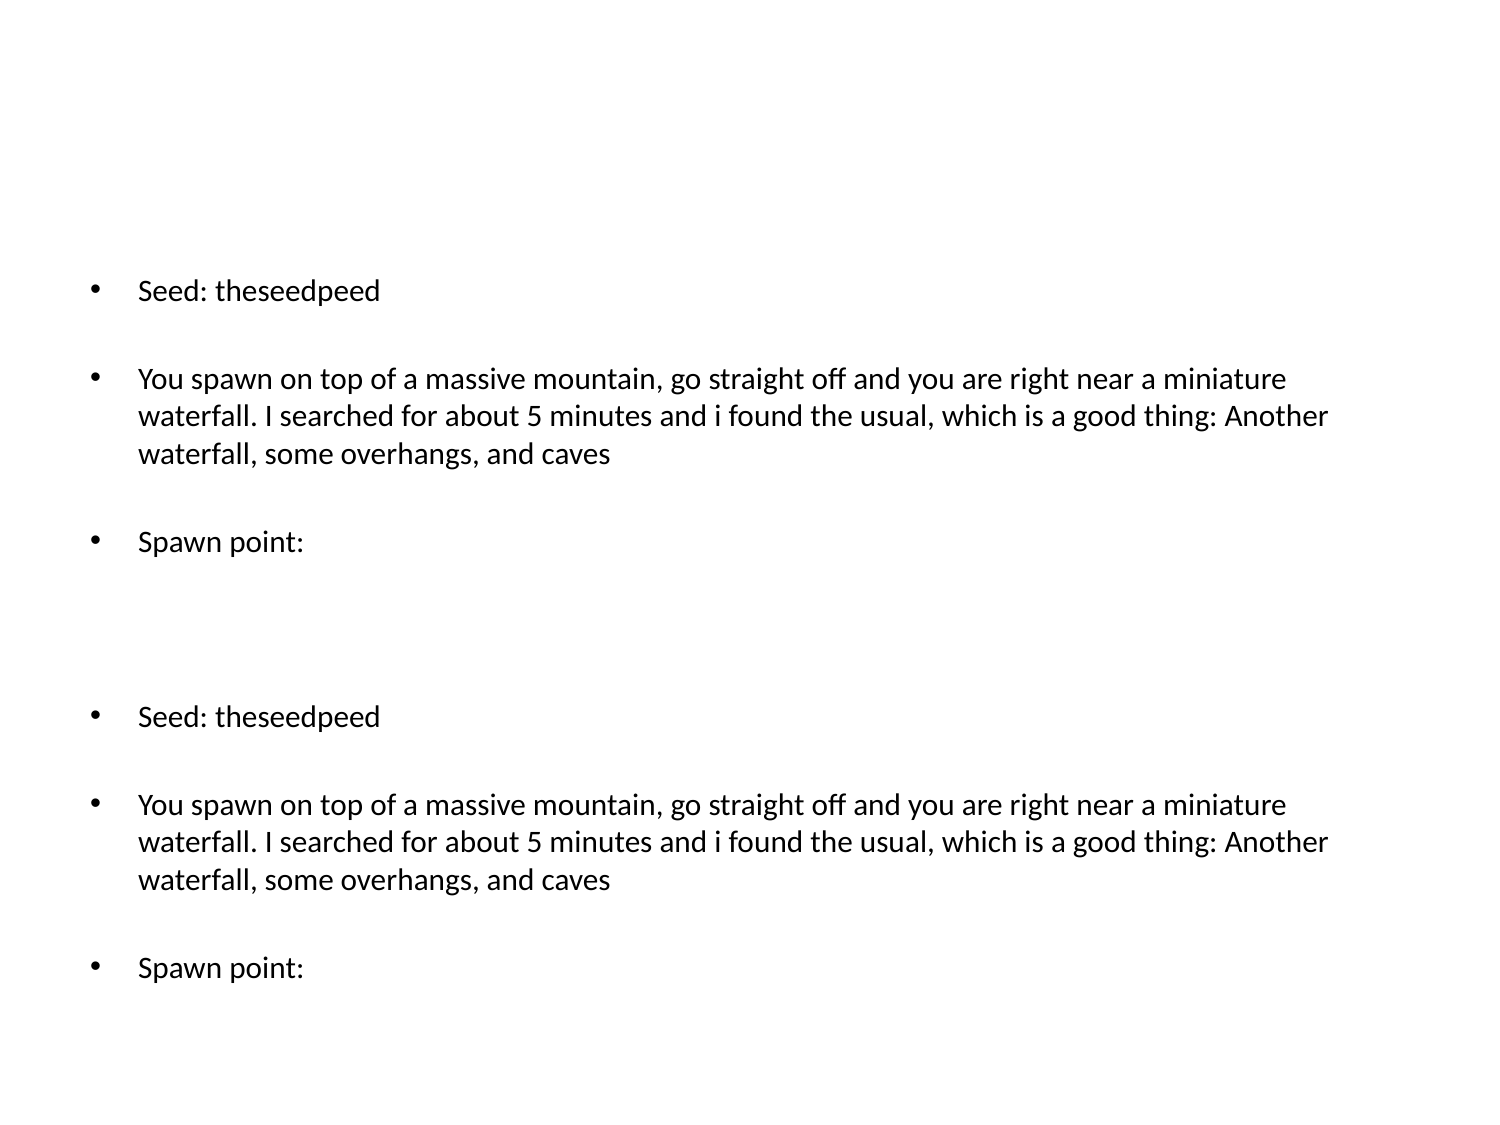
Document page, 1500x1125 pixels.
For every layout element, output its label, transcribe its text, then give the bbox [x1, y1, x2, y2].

list Seed: theseedpeed You spawn on top of a massive mountain, go straight off and you are right near a miniature waterfall. I searched for about 5 minutes and i found the usual, which is a good thing: Another waterfall, some overhangs, and caves Spawn point: Seed: theseedpeed You spawn on top of a massive mountain, go straight off and you are right near a miniature waterfall. I searched for about 5 minutes and i found the usual, which is a good thing: Another waterfall, some overhangs, and caves Spawn point: [75, 262, 1425, 1005]
